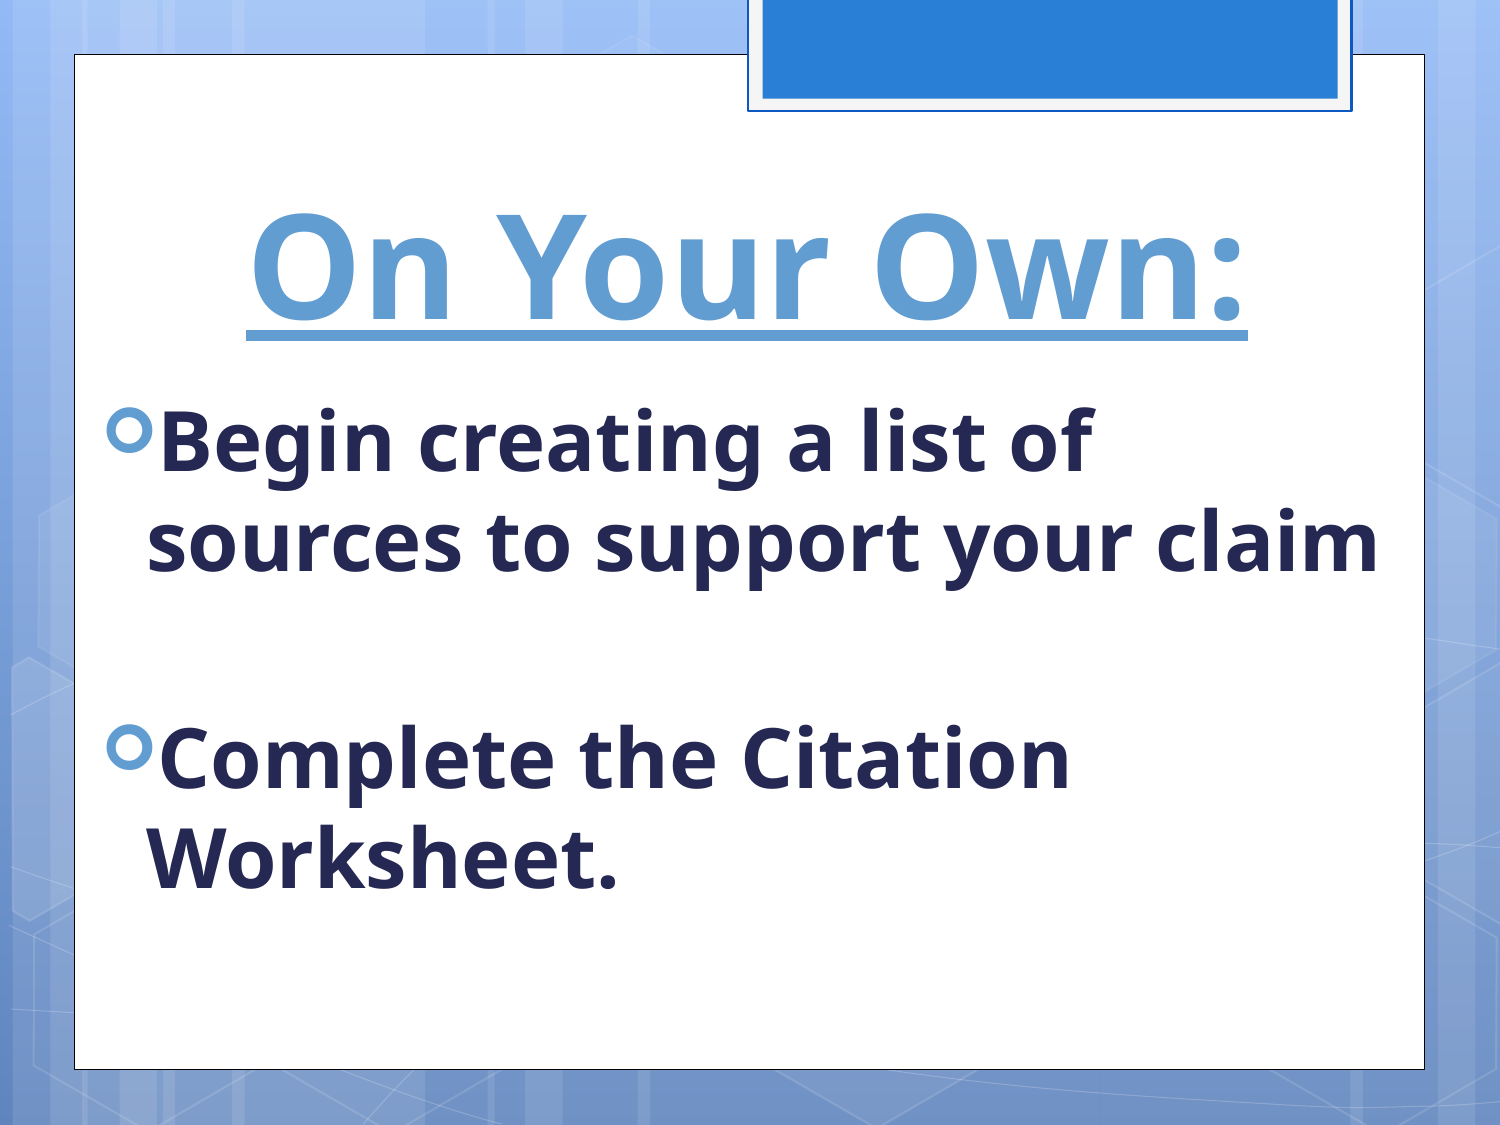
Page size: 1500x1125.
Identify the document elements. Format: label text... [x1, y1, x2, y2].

list Begin creating a list of sources to support your claim Complete the Citation Worksheet. [75, 381, 1425, 957]
title On Your Own: [171, 168, 1324, 357]
